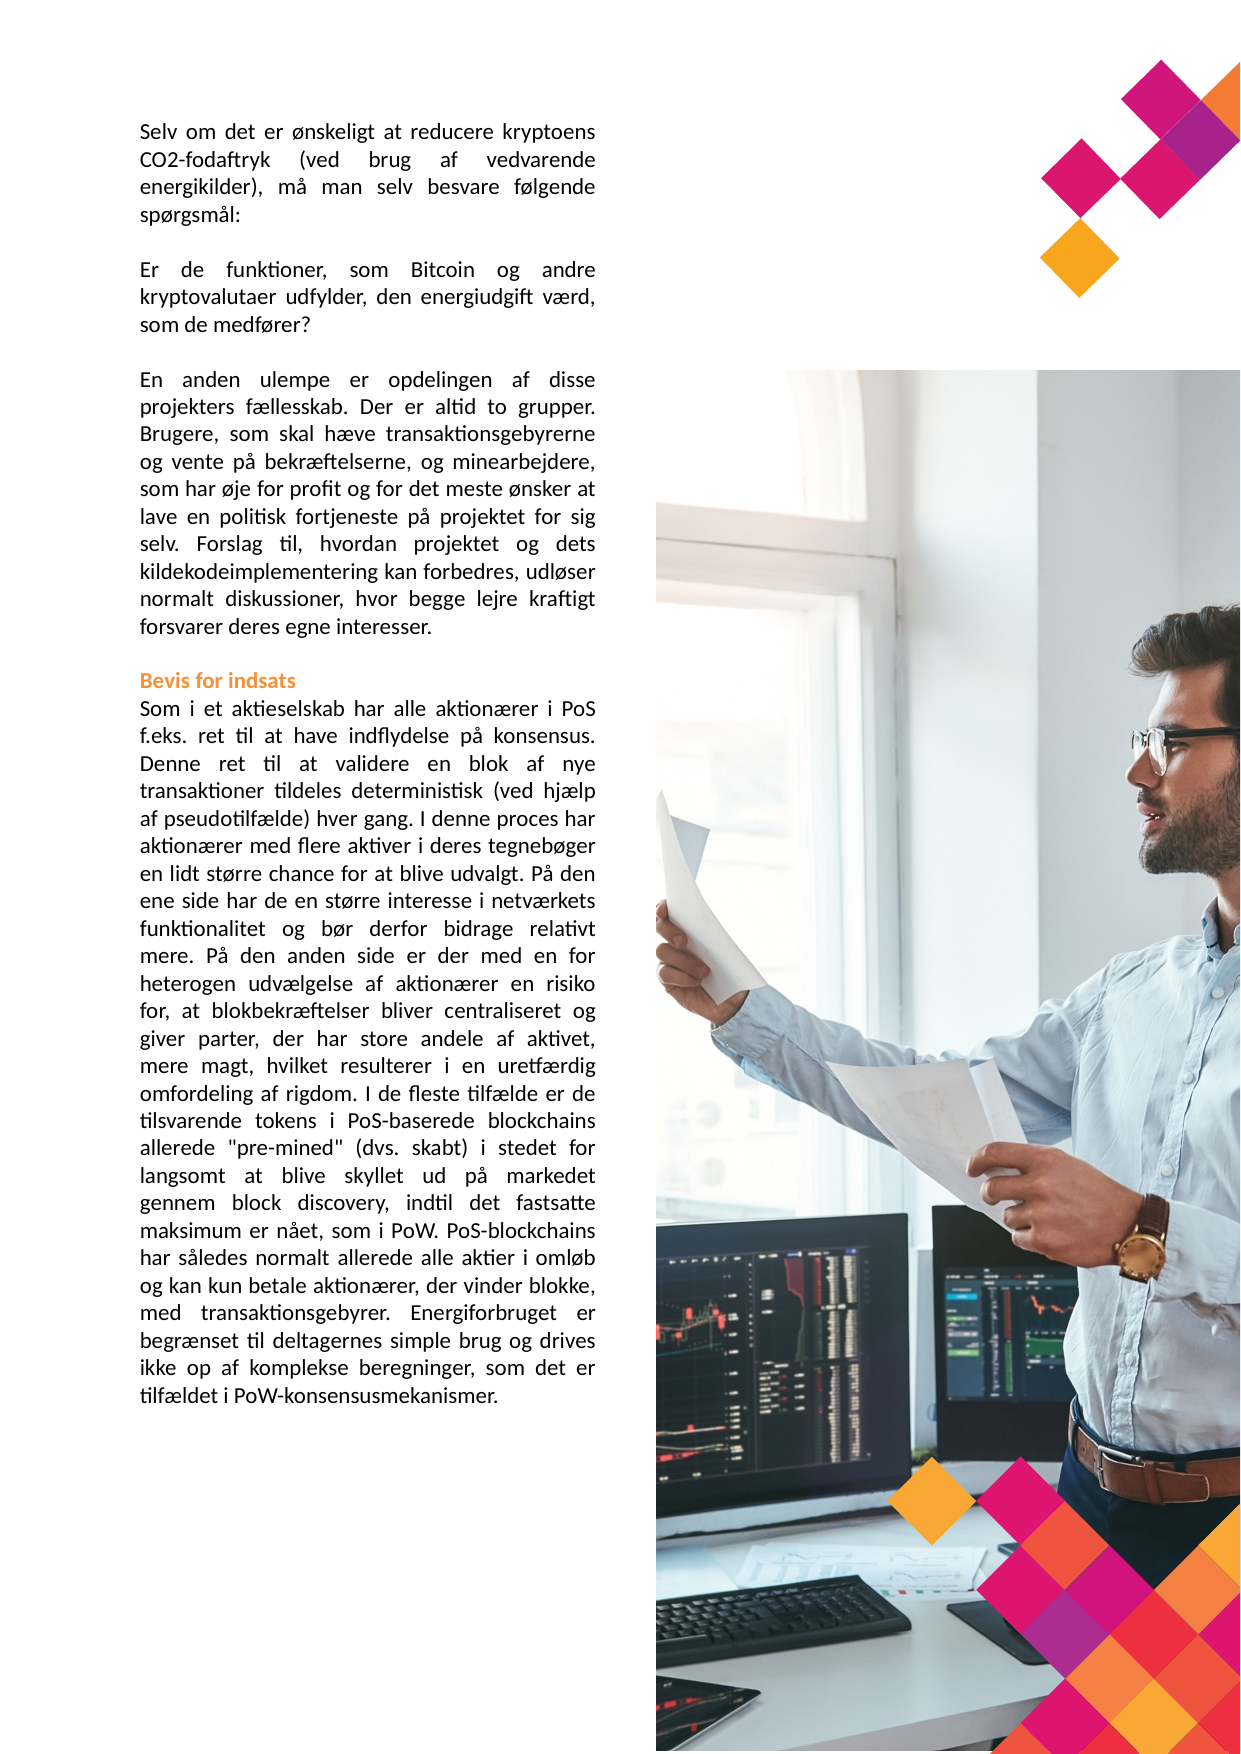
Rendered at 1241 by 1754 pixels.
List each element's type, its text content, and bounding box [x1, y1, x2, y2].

picture [656, 370, 1241, 1754]
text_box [900, 1456, 1241, 1754]
text_box Selv om det er ønskeligt at reducere kryptoens CO2-fodaftryk (ved brug af vedvarende energikilder), må man selv besvare følgende spørgsmål: Er de funktioner, som Bitcoin og andre kryptovalutaer udfylder, den energiudgift værd, som de medfører? En anden ulempe er opdelingen af disse projekters fællesskab. Der er altid to grupper. Brugere, som skal hæve transaktionsgebyrerne og vente på bekræftelserne, og minearbejdere, som har øje for profit og for det meste ønsker at lave en politisk fortjeneste på projektet for sig selv. Forslag til, hvordan projektet og dets kildekodeimplementering kan forbedres, udløser normalt diskussioner, hvor begge lejre kraftigt forsvarer deres egne interesser. Bevis for indsats Som i et aktieselskab har alle aktionærer i PoS f.eks. ret til at have indflydelse på konsensus. Denne ret til at validere en blok af nye transaktioner tildeles deterministisk (ved hjælp af pseudotilfælde) hver gang. I denne proces har aktionærer med flere aktiver i deres tegnebøger en lidt større chance for at blive udvalgt. På den ene side har de en større interesse i netværkets funktionalitet og bør derfor bidrage relativt mere. På den anden side er der med en for heterogen udvælgelse af aktionærer en risiko for, at blokbekræftelser bliver centraliseret og giver parter, der har store andele af aktivet, mere magt, hvilket resulterer i en uretfærdig omfordeling af rigdom. I de fleste tilfælde er de tilsvarende tokens i PoS-baserede blockchains allerede "pre-mined" (dvs. skabt) i stedet for langsomt at blive skyllet ud på markedet gennem block discovery, indtil det fastsatte maksimum er nået, som i PoW. PoS-blockchains har således normalt allerede alle aktier i omløb og kan kun betale aktionærer, der vinder blokke, med transaktionsgebyrer. Energiforbruget er begrænset til deltagernes simple brug og drives ikke op af komplekse beregninger, som det er tilfældet i PoW-konsensusmekanismer. [124, 109, 1116, 1570]
